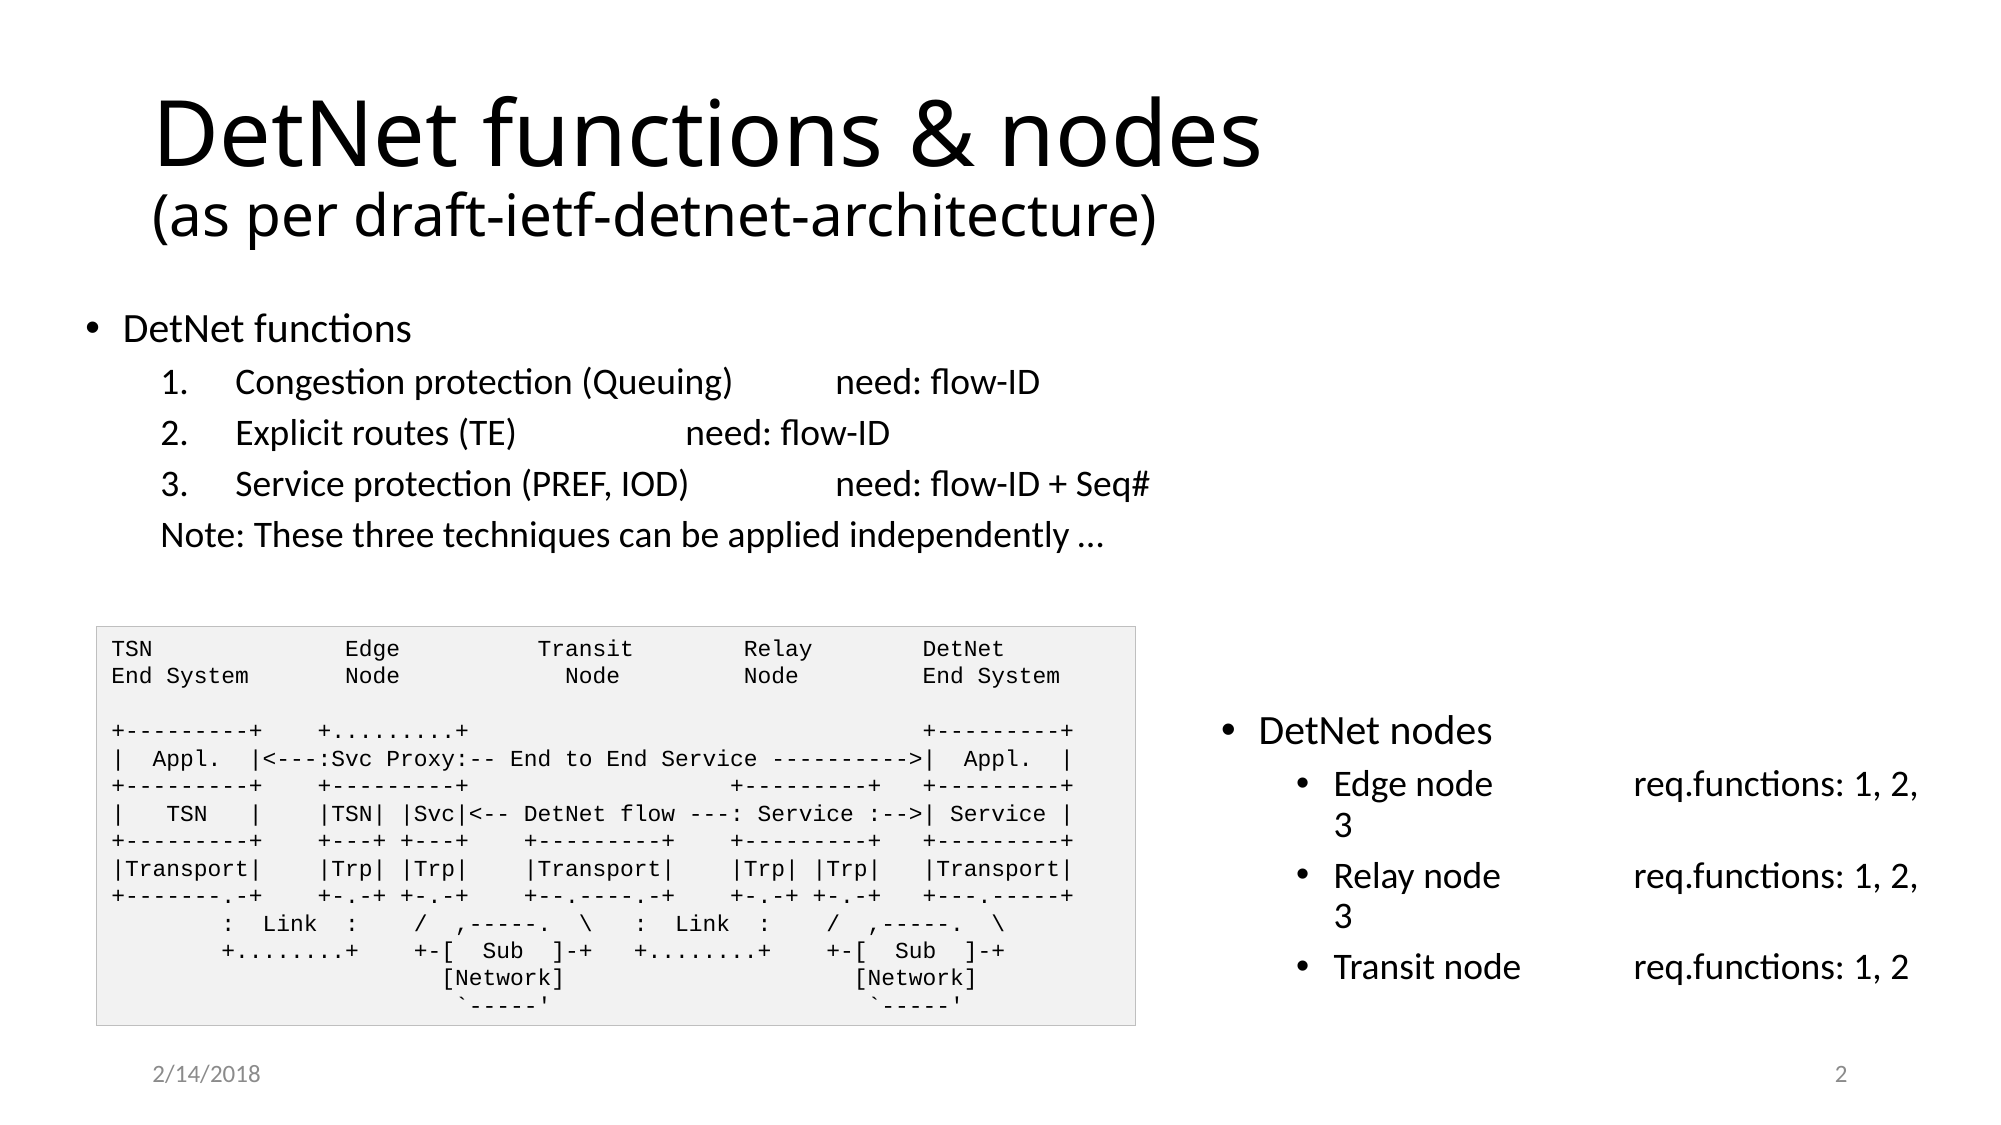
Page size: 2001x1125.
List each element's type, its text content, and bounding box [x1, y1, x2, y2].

slide_number 2 [1412, 1042, 1863, 1103]
title DetNet functions & nodes (as per draft-ietf-detnet-architecture) [137, 59, 1863, 278]
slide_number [137, 1042, 588, 1103]
text_box TSN Edge Transit Relay DetNet End System Node Node Node End System +---------+ +.........+ +---------+ | Appl. |<---:Svc Proxy:-- End to End Service ---------->| Appl. | +---------+ +---------+ +---------+ +---------+ | TSN | |TSN| |Svc|<-- DetNet flow ---: Service :-->| Service | +---------+ +---+ +---+ +---------+ +---------+ +---------+ |Transport| |Trp| |Trp| |Transport| |Trp| |Trp| |Transport| +-------.-+ +-.-+ +-.-+ +--.----.-+ +-.-+ +-.-+ +---.-----+ : Link : / ,-----. \ : Link : / ,-----. \ +........+ +-[ Sub ]-+ +........+ +-[ Sub ]-+ [Network] [Network] `-----' `-----' [96, 626, 1136, 1026]
list DetNet nodes Edge node req.functions: 1, 2, 3 Relay node req.functions: 1, 2, 3 Transit node req.functions: 1, 2 [1206, 701, 1942, 1014]
list DetNet functions Congestion protection (Queuing) need: flow-ID Explicit routes (TE) need: flow-ID Service protection (PREF, IOD) need: flow-ID + Seq# Note: These three techniques can be applied independently … [70, 299, 1214, 1014]
